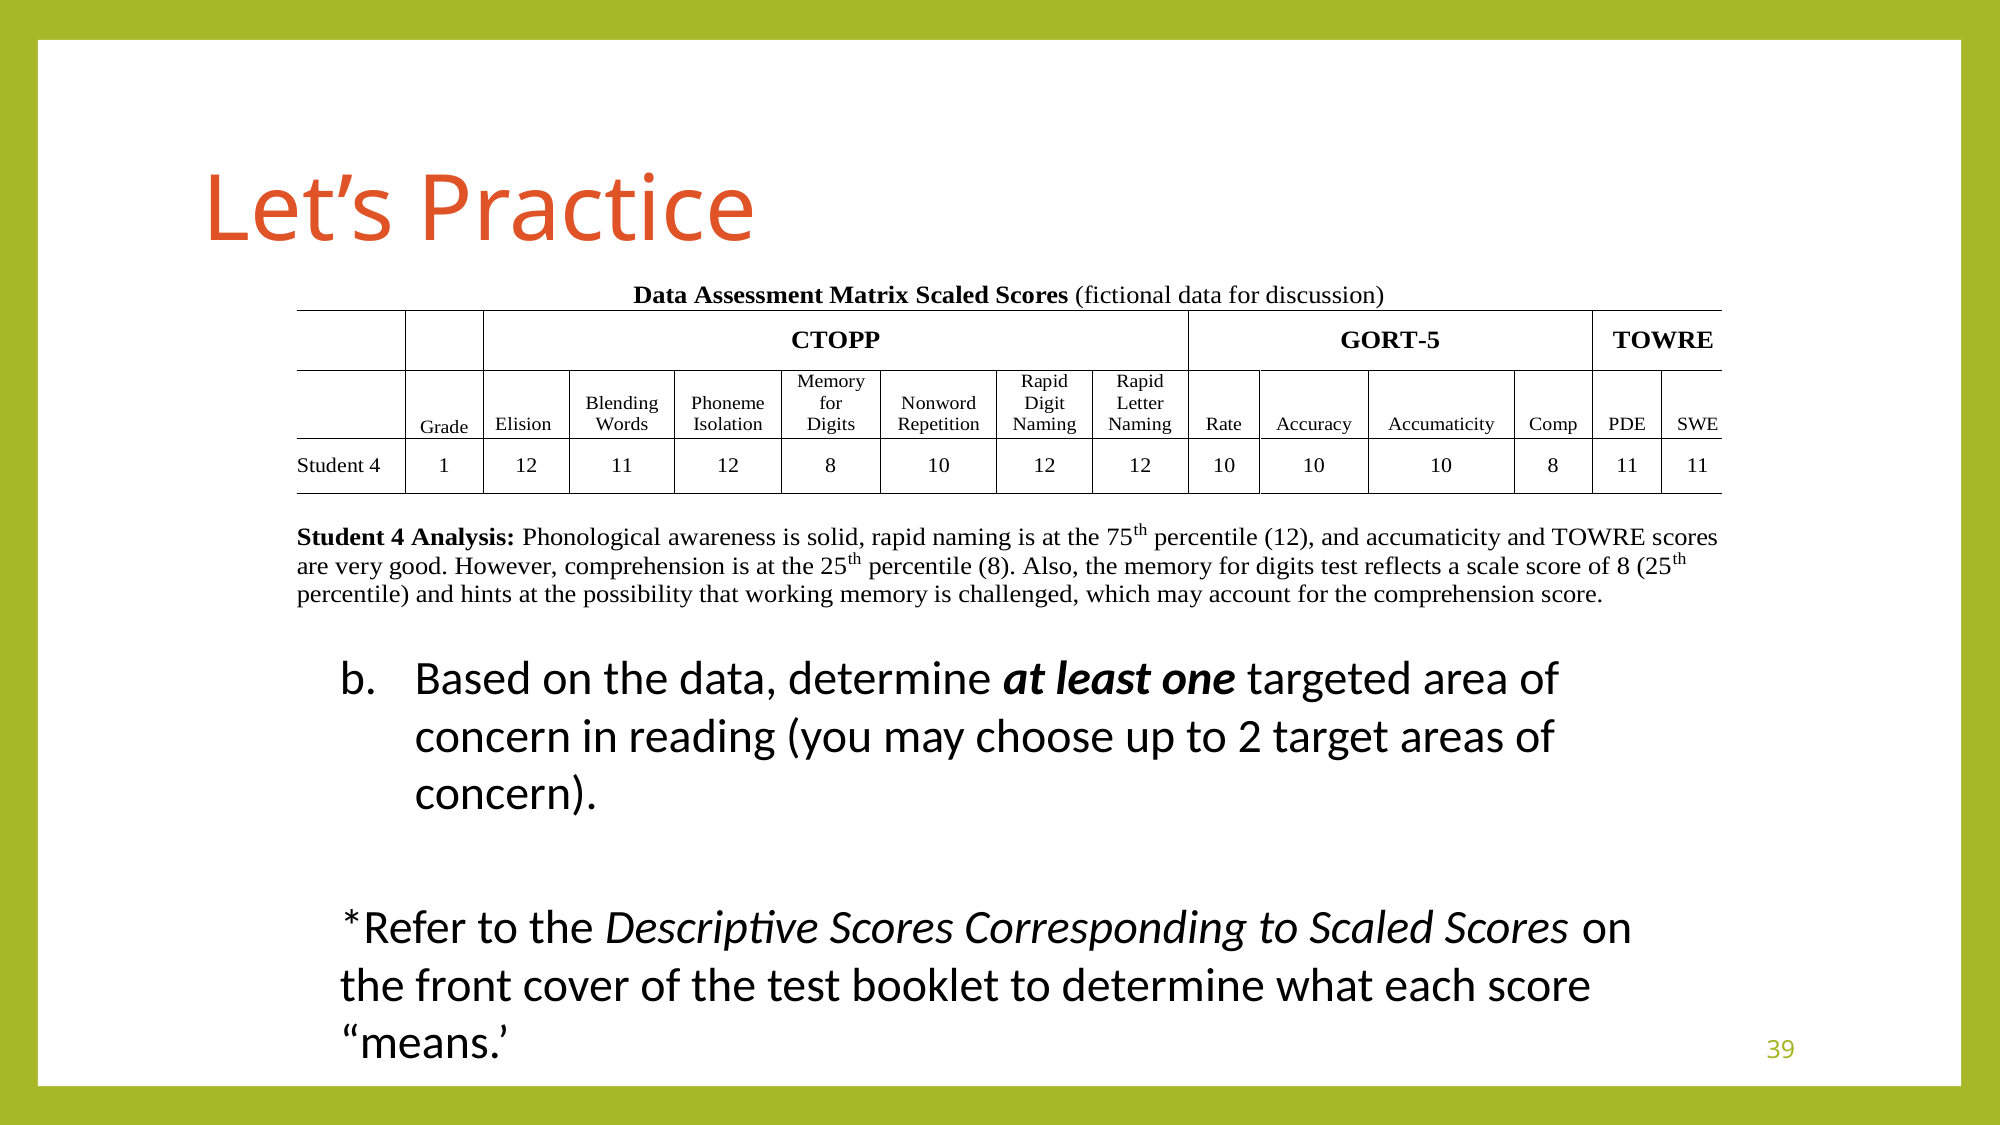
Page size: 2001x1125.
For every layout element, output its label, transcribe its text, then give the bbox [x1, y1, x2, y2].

text_box Based on the data, determine at least one targeted area of concern in reading (you may choose up to 2 target areas of concern). *Refer to the Descriptive Scores Corresponding to Scaled Scores on the front cover of the test booklet to determine what each score “means.’ [324, 647, 1657, 1076]
slide_number 39 [1530, 1020, 1811, 1081]
title Let’s Practice [187, 99, 1808, 323]
picture [296, 280, 1723, 639]
